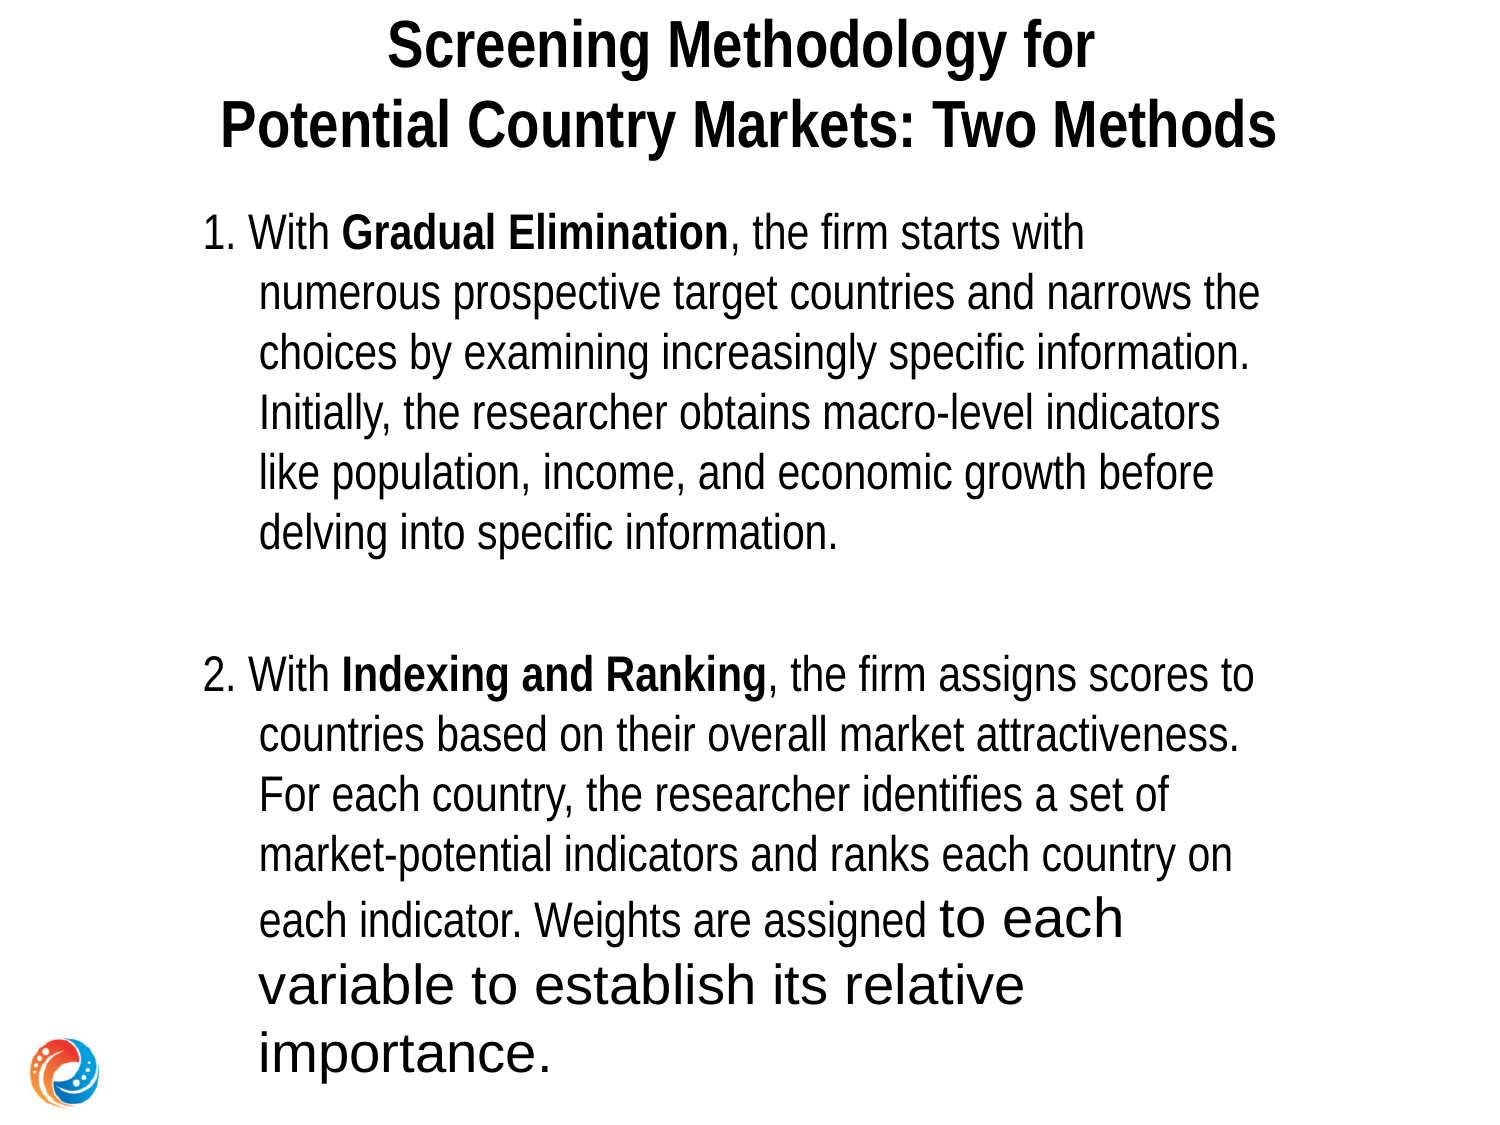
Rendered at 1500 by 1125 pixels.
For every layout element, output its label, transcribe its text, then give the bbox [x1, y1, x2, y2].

title Screening Methodology for Potential Country Markets: Two Methods [112, 12, 1388, 151]
footer Copyright © 2014 Pearson Education [512, 1042, 988, 1103]
subtitle 1. With Gradual Elimination, the firm starts with numerous prospective target countries and narrows the choices by examining increasingly specific information. Initially, the researcher obtains macro-level indicators like population, income, and economic growth before delving into specific information. 2. With Indexing and Ranking, the firm assigns scores to countries based on their overall market attractiveness. For each country, the researcher identifies a set of market-potential indicators and ranks each country on each indicator. Weights are assigned to each variable to establish its relative importance. [187, 191, 1288, 1018]
picture [23, 1032, 105, 1111]
